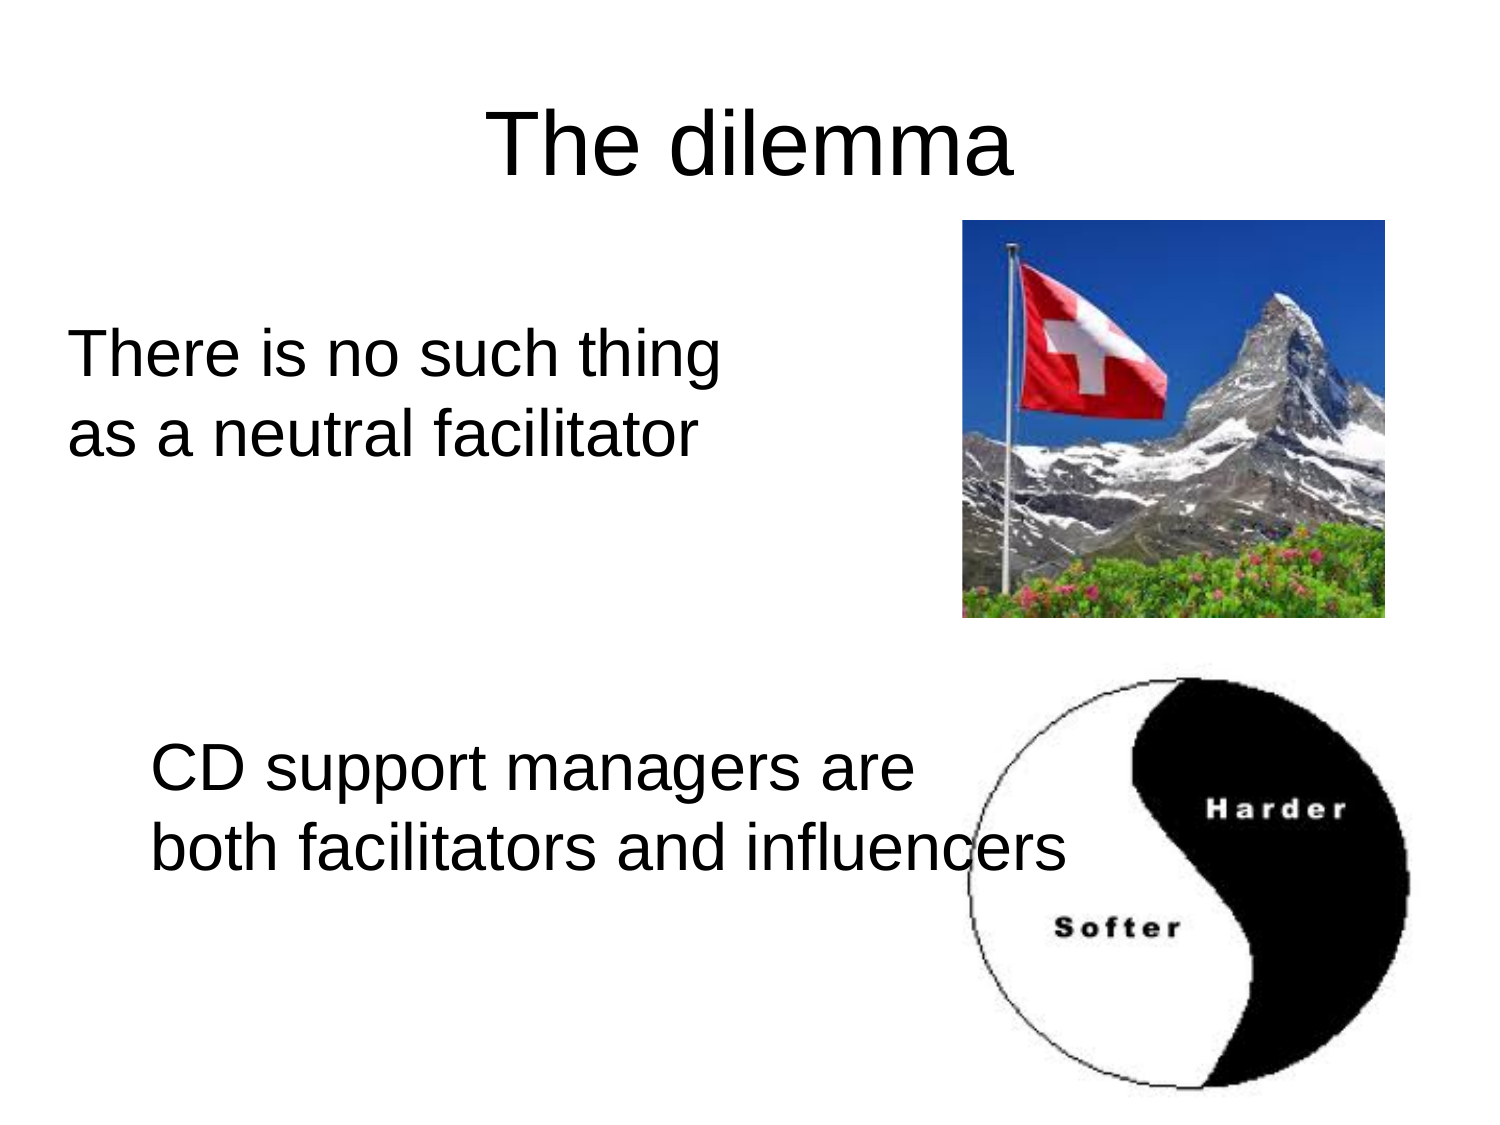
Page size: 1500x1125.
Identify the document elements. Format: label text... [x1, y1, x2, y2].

picture [962, 219, 1386, 619]
text_box CD support managers are both facilitators and influencers [135, 716, 957, 891]
title The dilemma [75, 45, 1425, 233]
picture [962, 647, 1422, 1125]
text_box There is no such thing as a neutral facilitator [53, 302, 833, 478]
